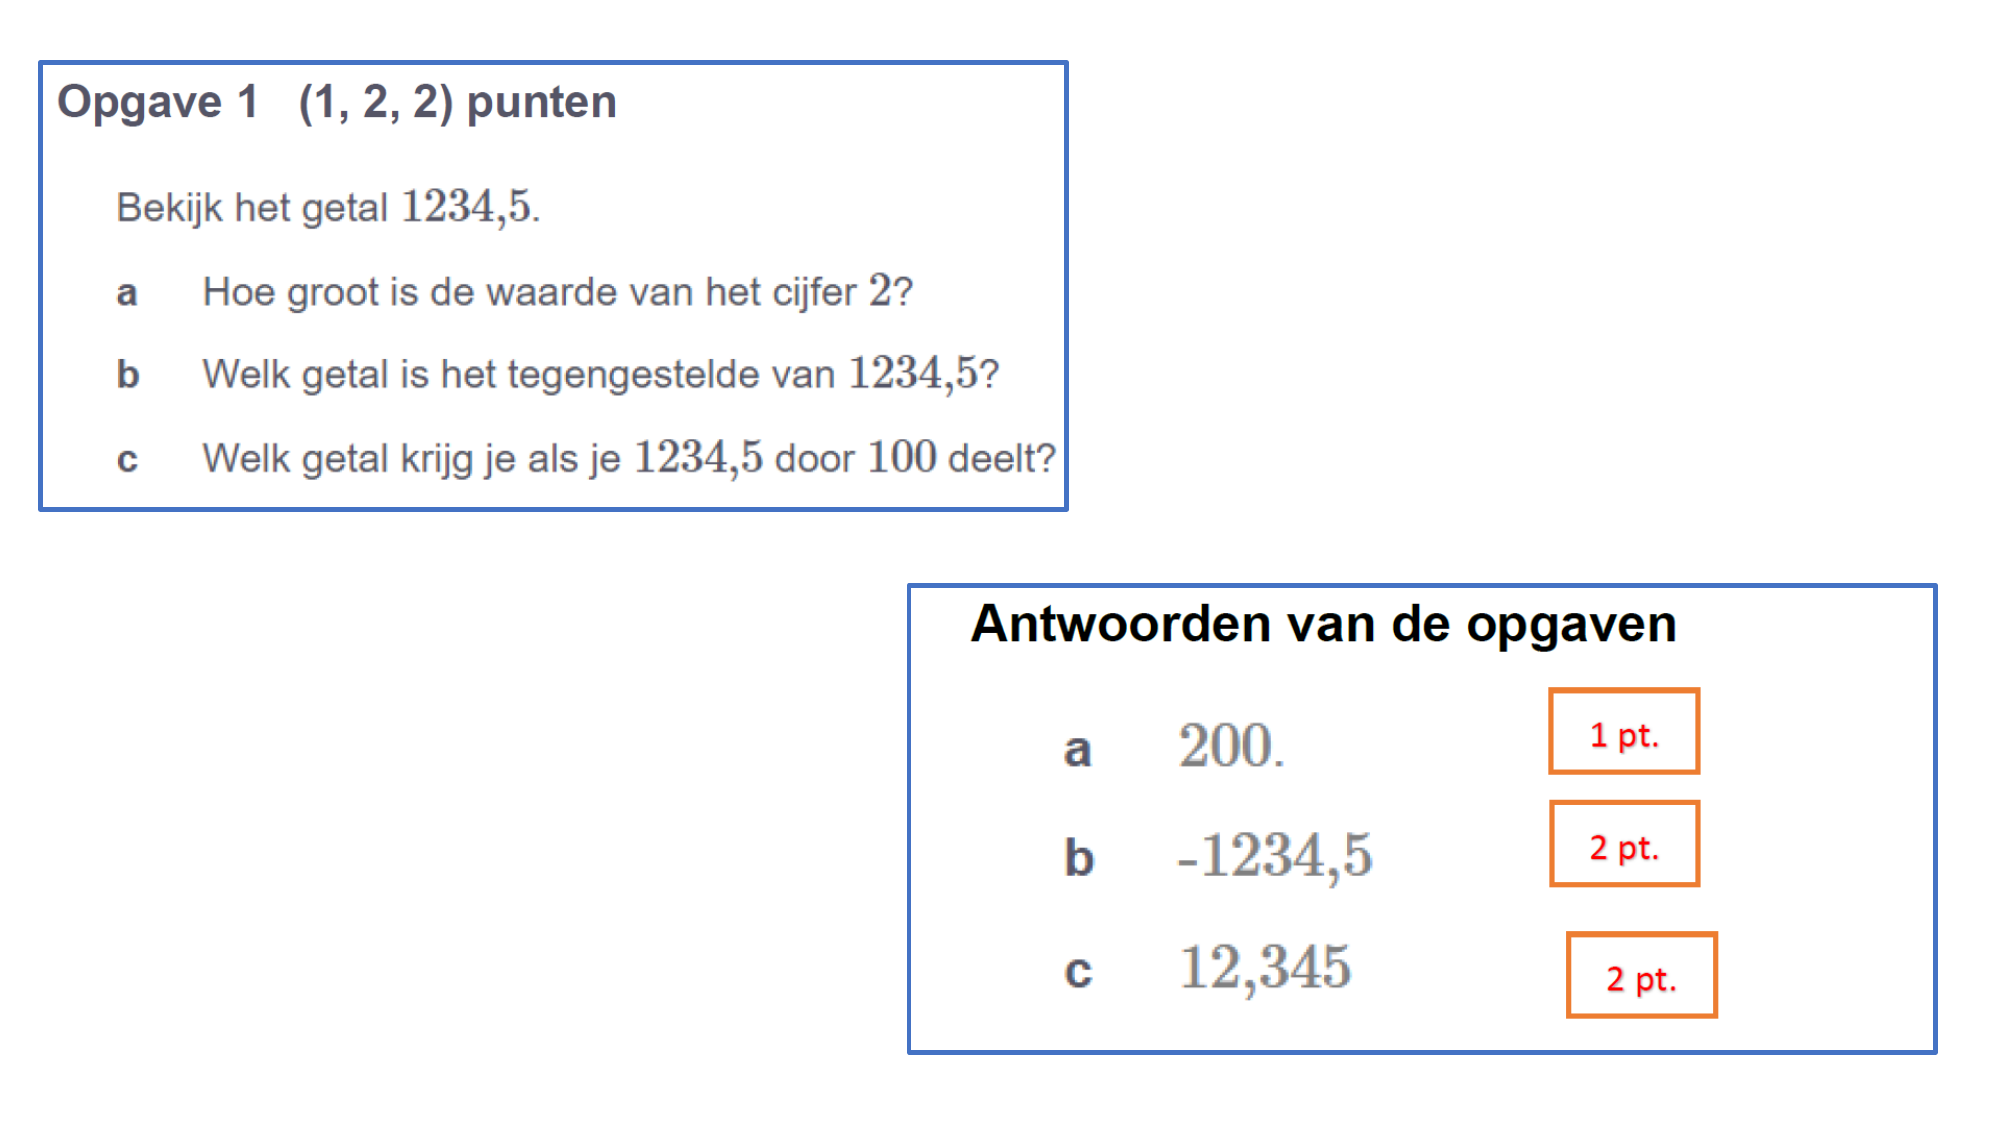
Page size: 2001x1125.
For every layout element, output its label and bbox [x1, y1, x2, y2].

picture [42, 64, 1065, 508]
picture [911, 587, 1934, 1050]
